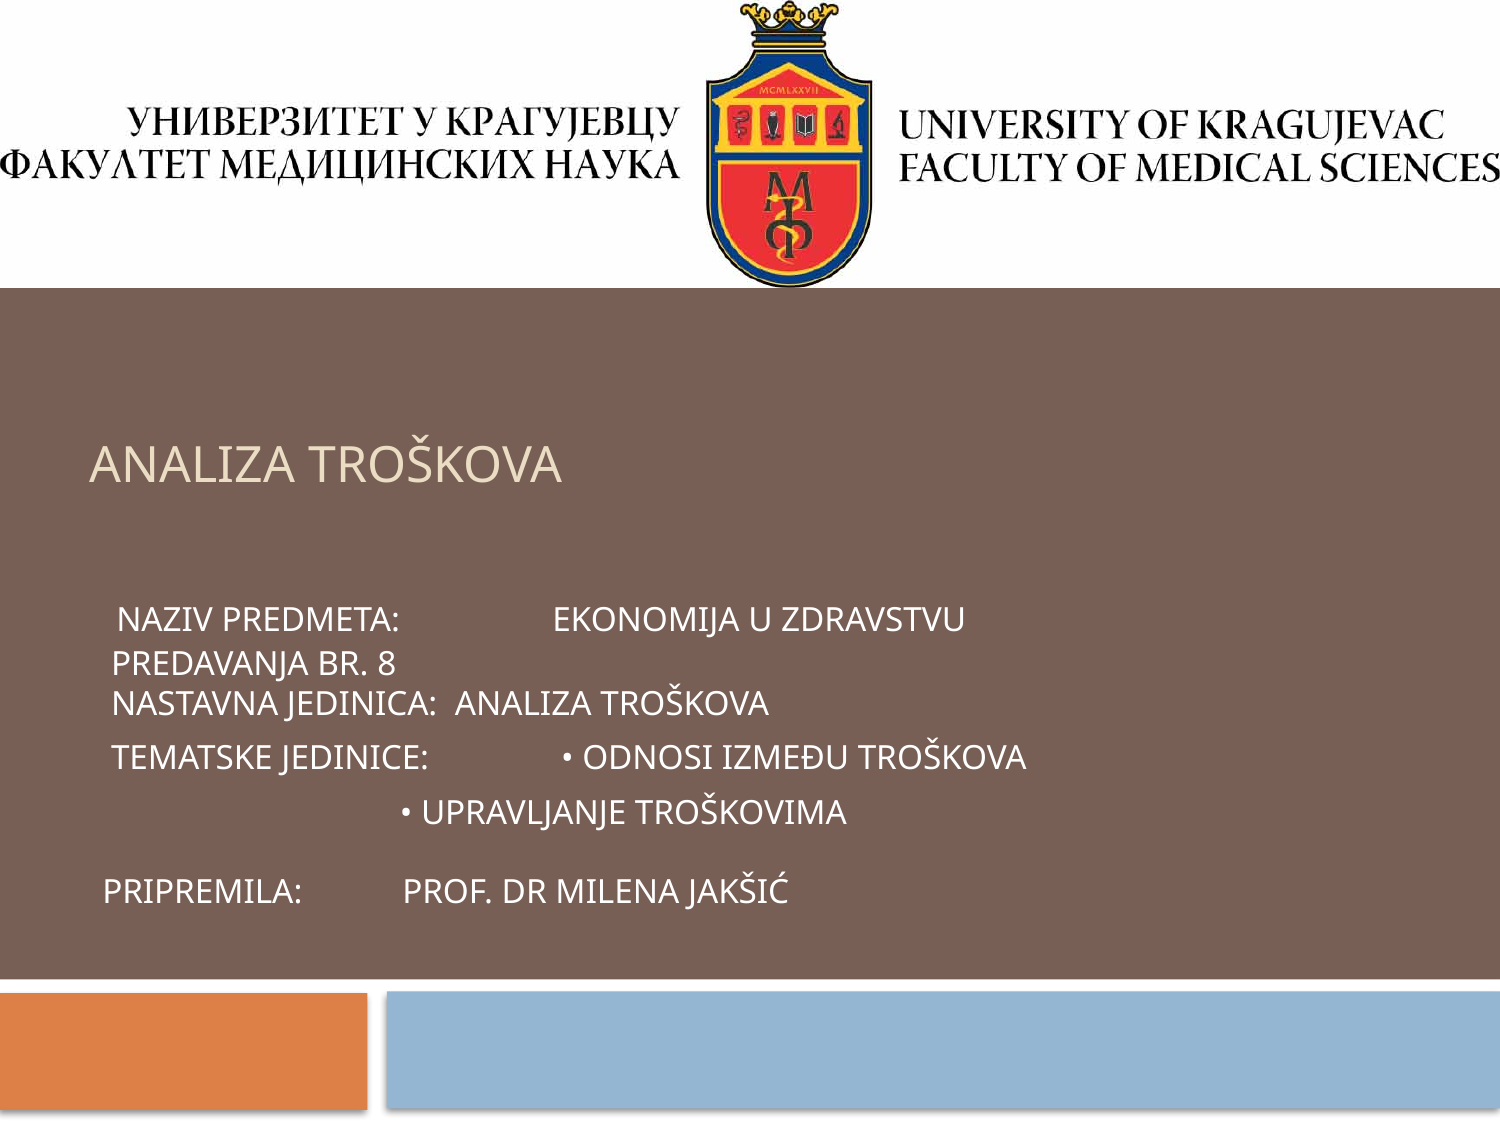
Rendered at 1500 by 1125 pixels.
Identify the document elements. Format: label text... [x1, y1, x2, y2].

text_box [399, 1085, 1500, 1125]
subtitle NAZIV PREDMETA: EKONOMIJA U ZDRAVSTVU PREDAVANJA BR. 8 NASTAVNA JEDINICA: ANALIZA TROŠKOVA TEMATSKE JEDINICE: • ODNOSI IZMEĐU TROŠKOVA • UPRAVLJANJE TROŠKOVIMA PRIPREMILA: PROF. DR MILENA JAKŠIĆ [87, 549, 1402, 938]
picture [0, 0, 1500, 288]
title analiza TROŠKOVA [75, 412, 1463, 500]
